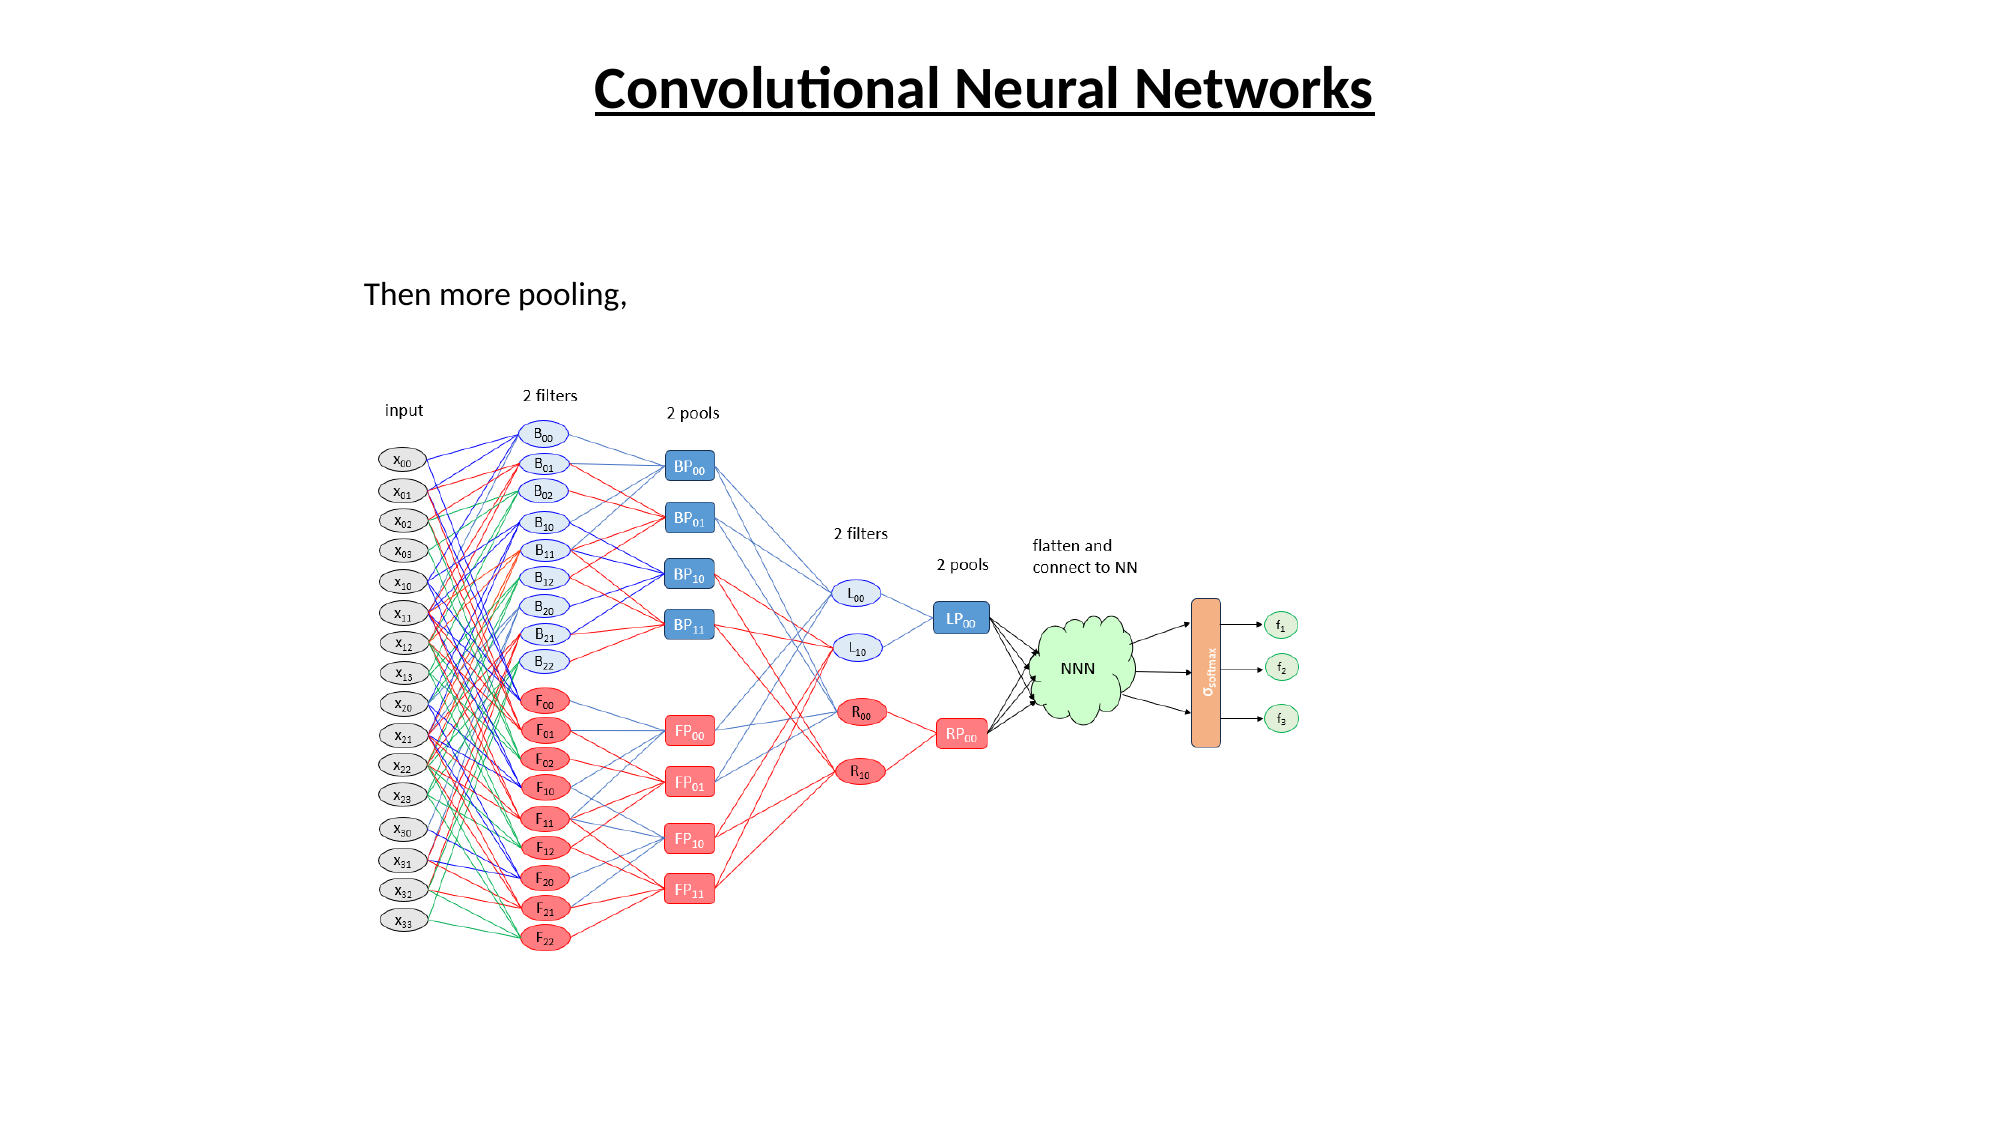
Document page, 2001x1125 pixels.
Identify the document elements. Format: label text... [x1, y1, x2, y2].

title Convolutional Neural Networks [517, 9, 1452, 129]
text_box Then more pooling, [349, 265, 1272, 320]
picture [369, 377, 1303, 962]
